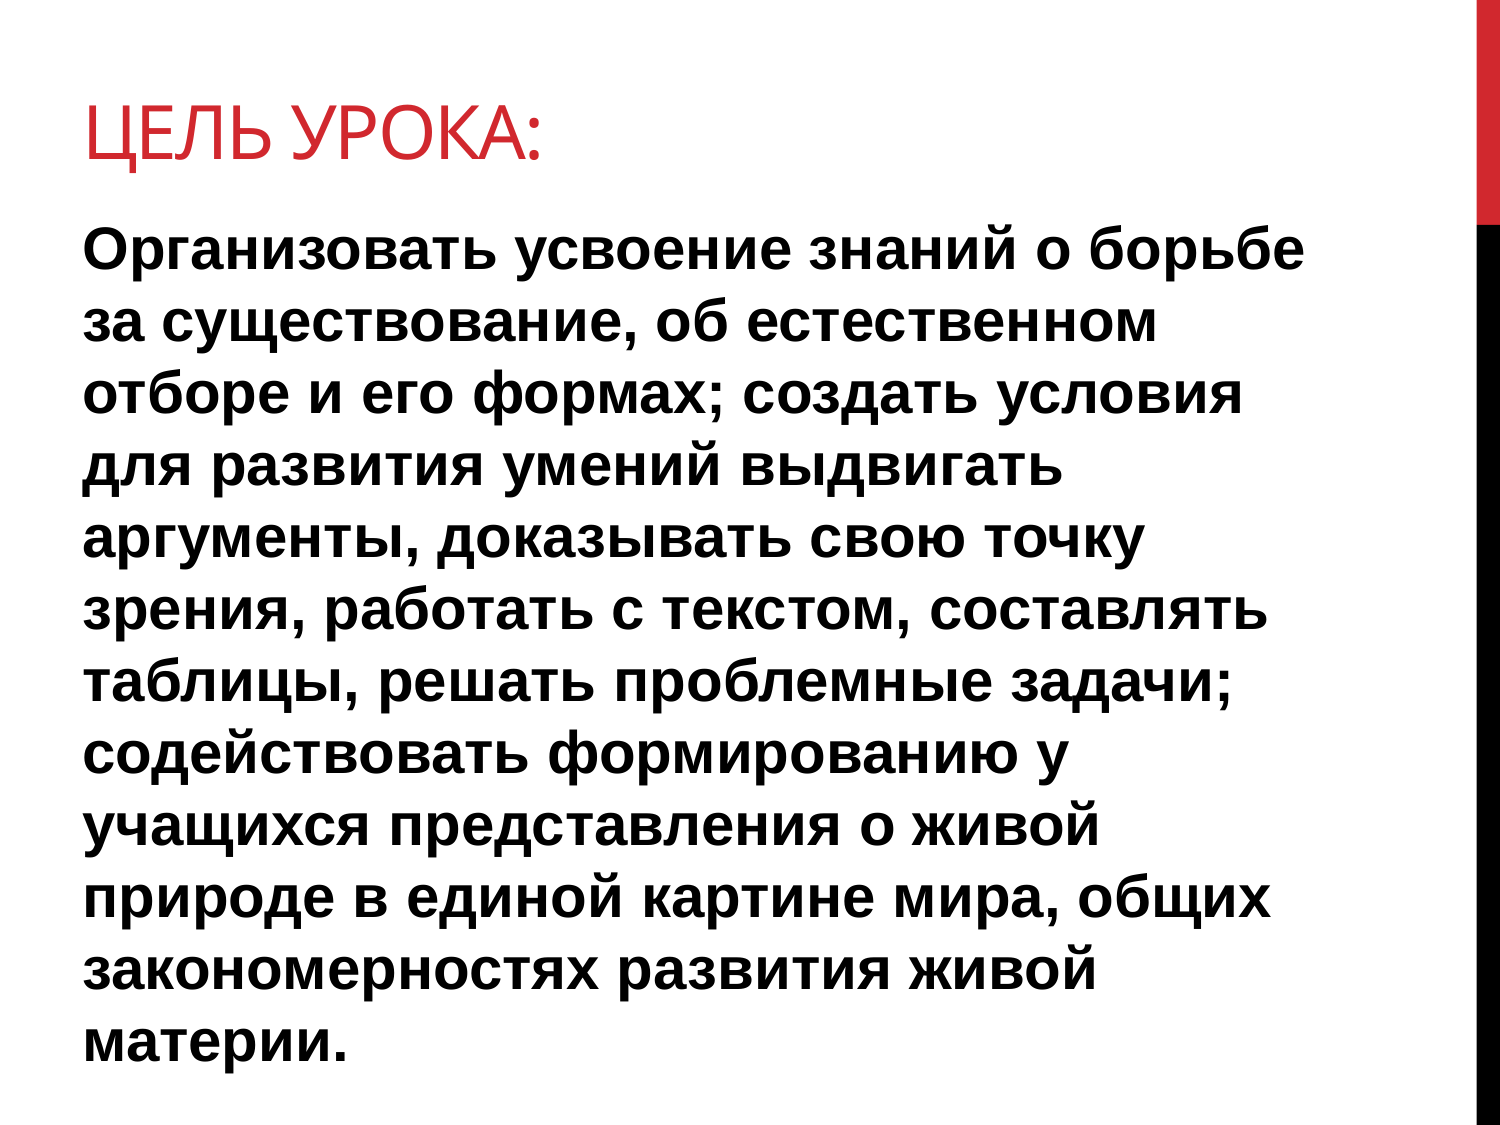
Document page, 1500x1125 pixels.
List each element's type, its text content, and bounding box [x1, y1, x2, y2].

title Цель урока: [74, 24, 1191, 183]
list Организовать усвоение знаний о борьбе за существование, об естественном отборе и его формах; создать условия для развития умений выдвигать аргументы, доказывать свою точку зрения, работать с текстом, составлять таблицы, решать проблемные задачи; содействовать формированию у учащихся представления о живой природе в единой картине мира, общих закономерностях развития живой материи. [74, 201, 1326, 1103]
